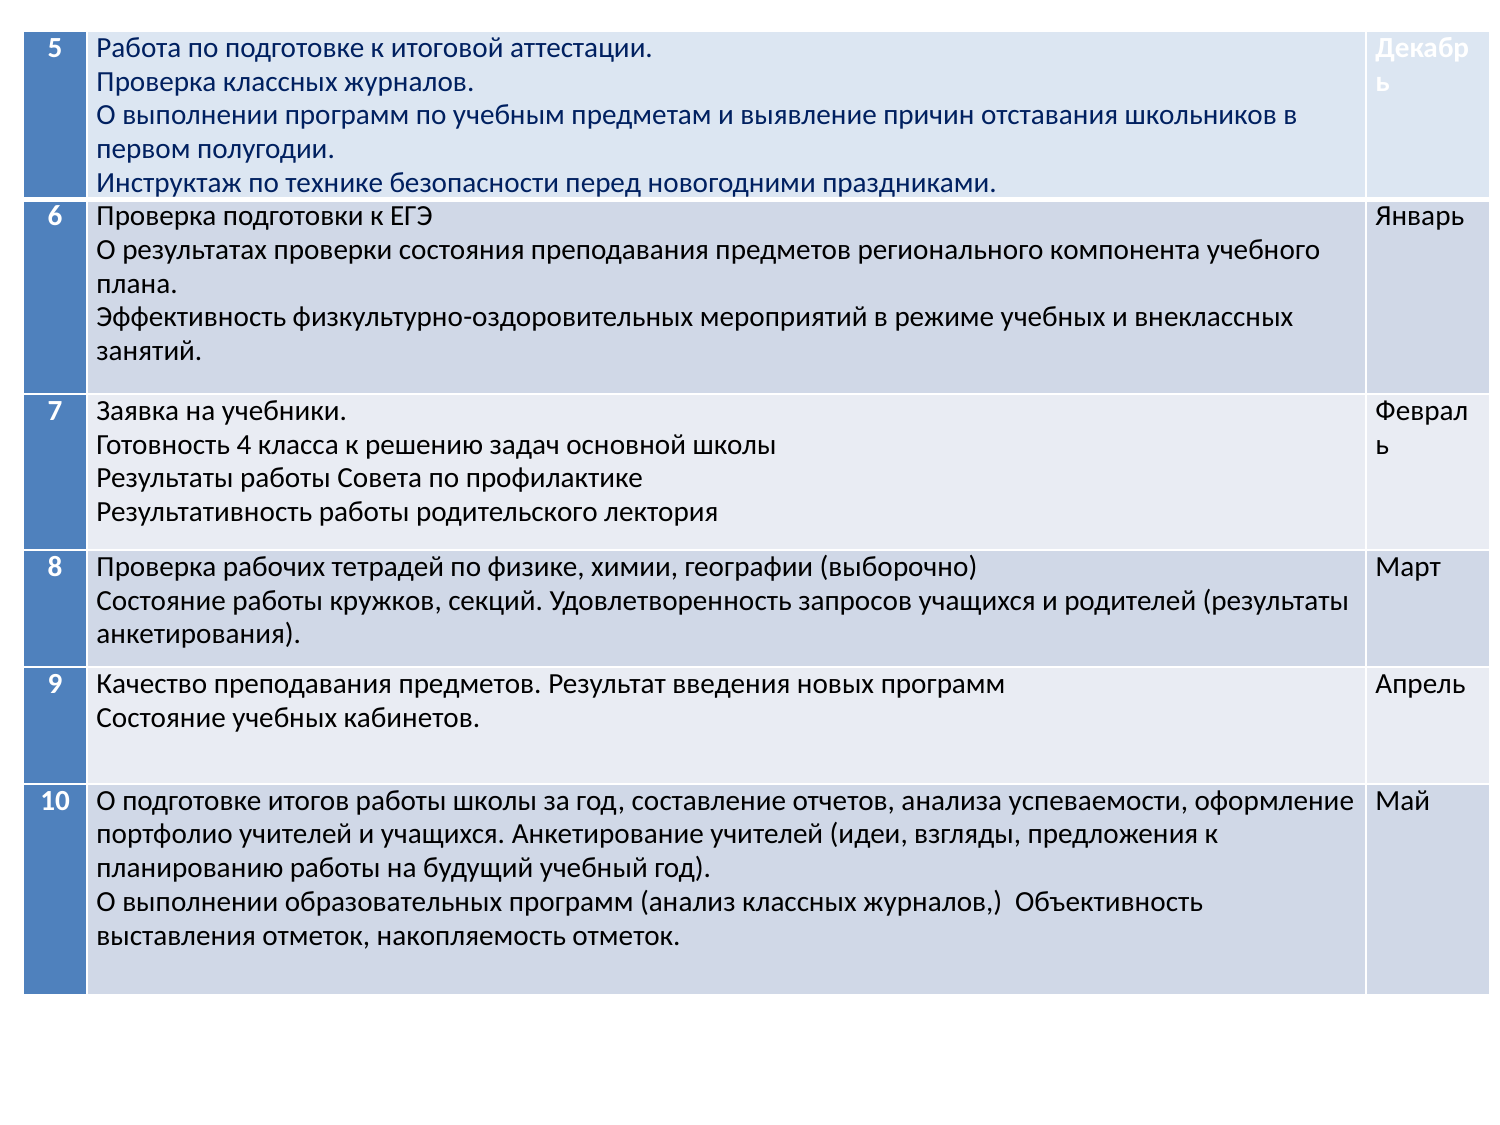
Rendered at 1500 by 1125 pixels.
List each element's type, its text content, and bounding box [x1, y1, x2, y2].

table_cell Февраль [1367, 395, 1489, 549]
table_cell Заявка на учебники. Готовность 4 класса к решению задач основной школы Результаты работы Совета по профилактике Результативность работы родительского лектория [88, 395, 1365, 549]
table_cell Январь [1367, 202, 1489, 393]
table_cell Апрель [1367, 668, 1489, 783]
table_cell 8 [24, 551, 86, 666]
table_header Декабрь [1367, 32, 1489, 197]
table_cell 7 [24, 395, 86, 549]
table_cell Качество преподавания предметов. Результат введения новых программ Состояние учебных кабинетов. [88, 668, 1365, 783]
table_cell Проверка подготовки к ЕГЭ О результатах проверки состояния преподавания предметов регионального компонента учебного плана. Эффективность физкультурно-оздоровительных мероприятий в режиме учебных и внеклассных занятий. [88, 202, 1365, 393]
table_cell Март [1367, 551, 1489, 666]
table_cell Проверка рабочих тетрадей по физике, химии, географии (выборочно) Состояние работы кружков, секций. Удовлетворенность запросов учащихся и родителей (результаты анкетирования). [88, 551, 1365, 666]
table_header Работа по подготовке к итоговой аттестации. Проверка классных журналов. О выполнении программ по учебным предметам и выявление причин отставания школьников в первом полугодии. Инструктаж по технике безопасности перед новогодними праздниками. [88, 32, 1365, 197]
table_cell О подготовке итогов работы школы за год, составление отчетов, анализа успеваемости, оформление портфолио учителей и учащихся. Анкетирование учителей (идеи, взгляды, предложения к планированию работы на будущий учебный год). О выполнении образовательных программ (анализ классных журналов,) Объективность выставления отметок, накопляемость отметок. [88, 785, 1365, 994]
table_cell 6 [24, 202, 86, 393]
table_cell Май [1367, 785, 1489, 994]
table_cell 10 [24, 785, 86, 994]
table_header 5 [24, 32, 86, 197]
table_cell 9 [24, 668, 86, 783]
